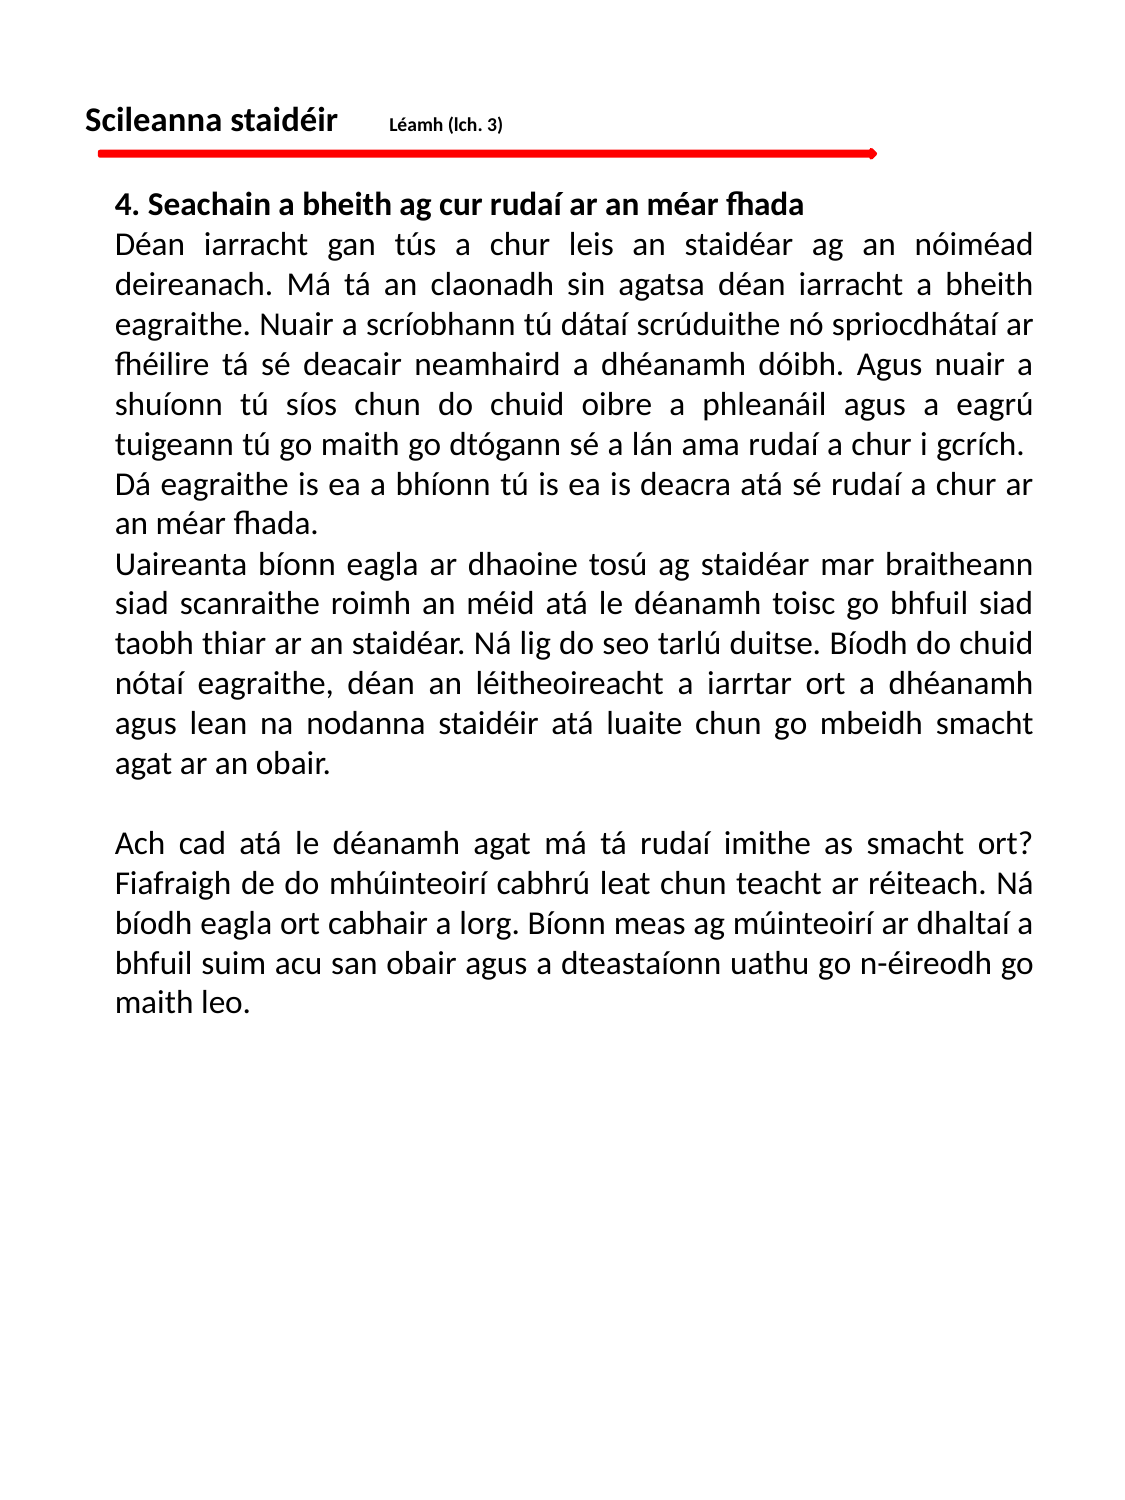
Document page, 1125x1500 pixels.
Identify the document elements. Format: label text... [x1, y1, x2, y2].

text_box [97, 148, 878, 160]
text_box Scileanna staidéir Léamh (lch. 3) [62, 37, 1075, 163]
text_box 4. Seachain a bheith ag cur rudaí ar an méar fhada Déan iarracht gan tús a chur leis an staidéar ag an nóiméad deireanach. Má tá an claonadh sin agatsa déan iarracht a bheith eagraithe. Nuair a scríobhann tú dátaí scrúduithe nó spriocdhátaí ar fhéilire tá sé deacair neamhaird a dhéanamh dóibh. Agus nuair a shuíonn tú síos chun do chuid oibre a phleanáil agus a eagrú tuigeann tú go maith go dtógann sé a lán ama rudaí a chur i gcrích. Dá eagraithe is ea a bhíonn tú is ea is deacra atá sé rudaí a chur ar an méar fhada. Uaireanta bíonn eagla ar dhaoine tosú ag staidéar mar braitheann siad scanraithe roimh an méid atá le déanamh toisc go bhfuil siad taobh thiar ar an staidéar. Ná lig do seo tarlú duitse. Bíodh do chuid nótaí eagraithe, déan an léitheoireacht a iarrtar ort a dhéanamh agus lean na nodanna staidéir atá luaite chun go mbeidh smacht agat ar an obair. Ach cad atá le déanamh agat má tá rudaí imithe as smacht ort? Fiafraigh de do mhúinteoirí cabhrú leat chun teacht ar réiteach. Ná bíodh eagla ort cabhair a lorg. Bíonn meas ag múinteoirí ar dhaltaí a bhfuil suim acu san obair agus a dteastaíonn uathu go n-éireodh go maith leo. [99, 174, 1050, 1283]
